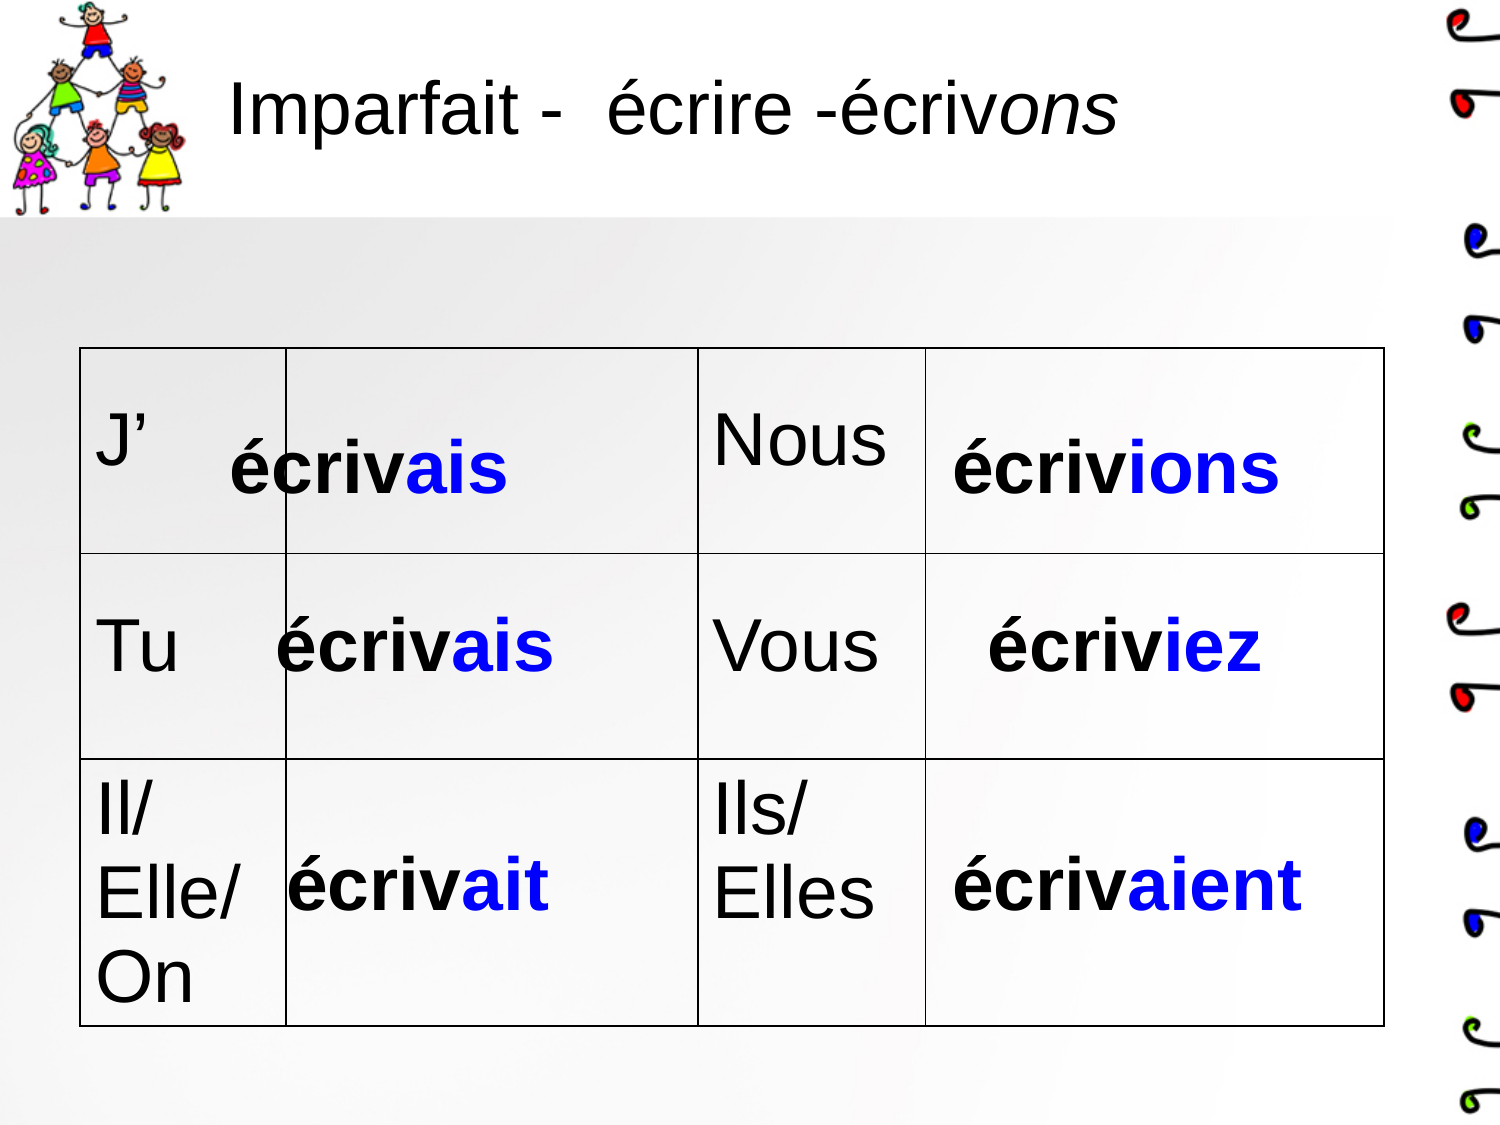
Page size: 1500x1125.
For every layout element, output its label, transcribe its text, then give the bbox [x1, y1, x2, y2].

title Imparfait - écrire -écrivons [212, 16, 1463, 192]
table_cell [287, 760, 697, 1025]
table_cell Tu [81, 554, 285, 758]
text_box écrivaient [937, 828, 1402, 934]
table_header [287, 349, 697, 553]
text_box écrivais [215, 410, 525, 516]
text_box écriviez [973, 588, 1465, 694]
table_header J’ [81, 349, 285, 553]
text_box écrivait [271, 828, 564, 934]
table_cell Ils/ Elles [699, 760, 925, 1025]
table_header Nous [699, 349, 925, 553]
text_box écrivions [937, 410, 1402, 516]
picture [0, 0, 1500, 1125]
table_cell [926, 554, 1383, 758]
table_header [926, 349, 1383, 553]
text_box écrivais [260, 588, 570, 694]
table_cell [926, 760, 1383, 1025]
table_cell Vous [699, 554, 925, 758]
table_cell Il/ Elle/ On [81, 760, 285, 1025]
table_cell [287, 554, 697, 758]
